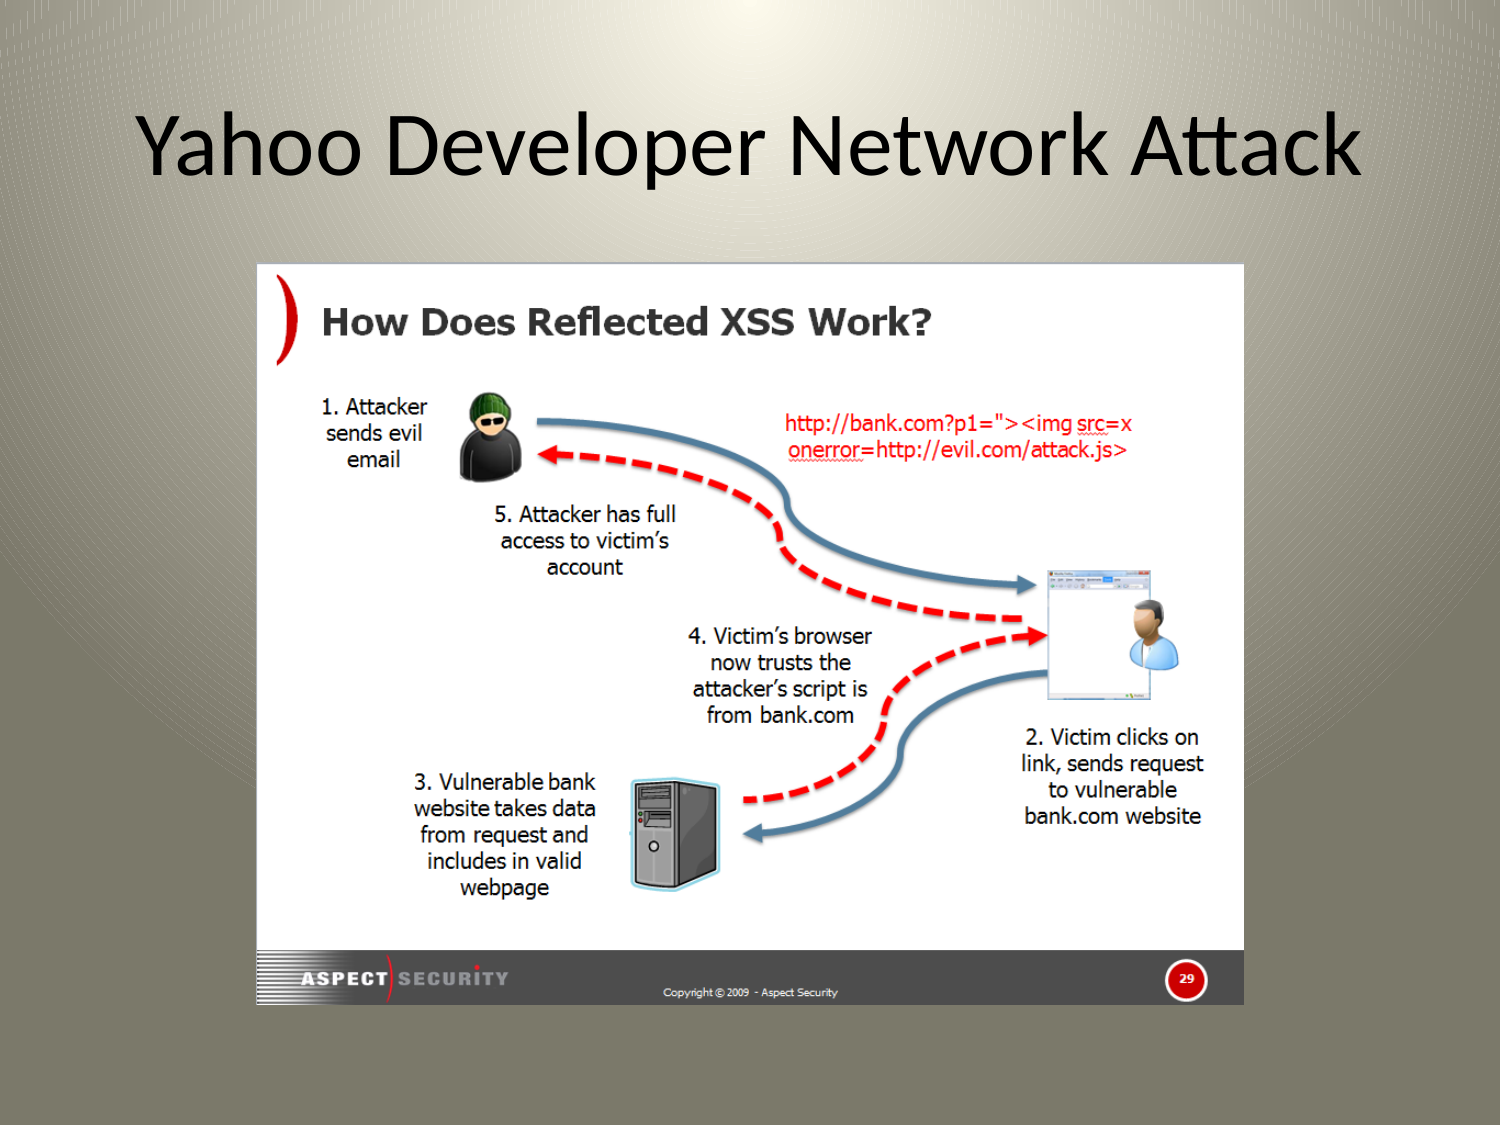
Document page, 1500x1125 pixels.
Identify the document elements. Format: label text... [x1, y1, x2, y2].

title Yahoo Developer Network Attack [75, 45, 1425, 233]
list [74, 262, 1426, 1006]
